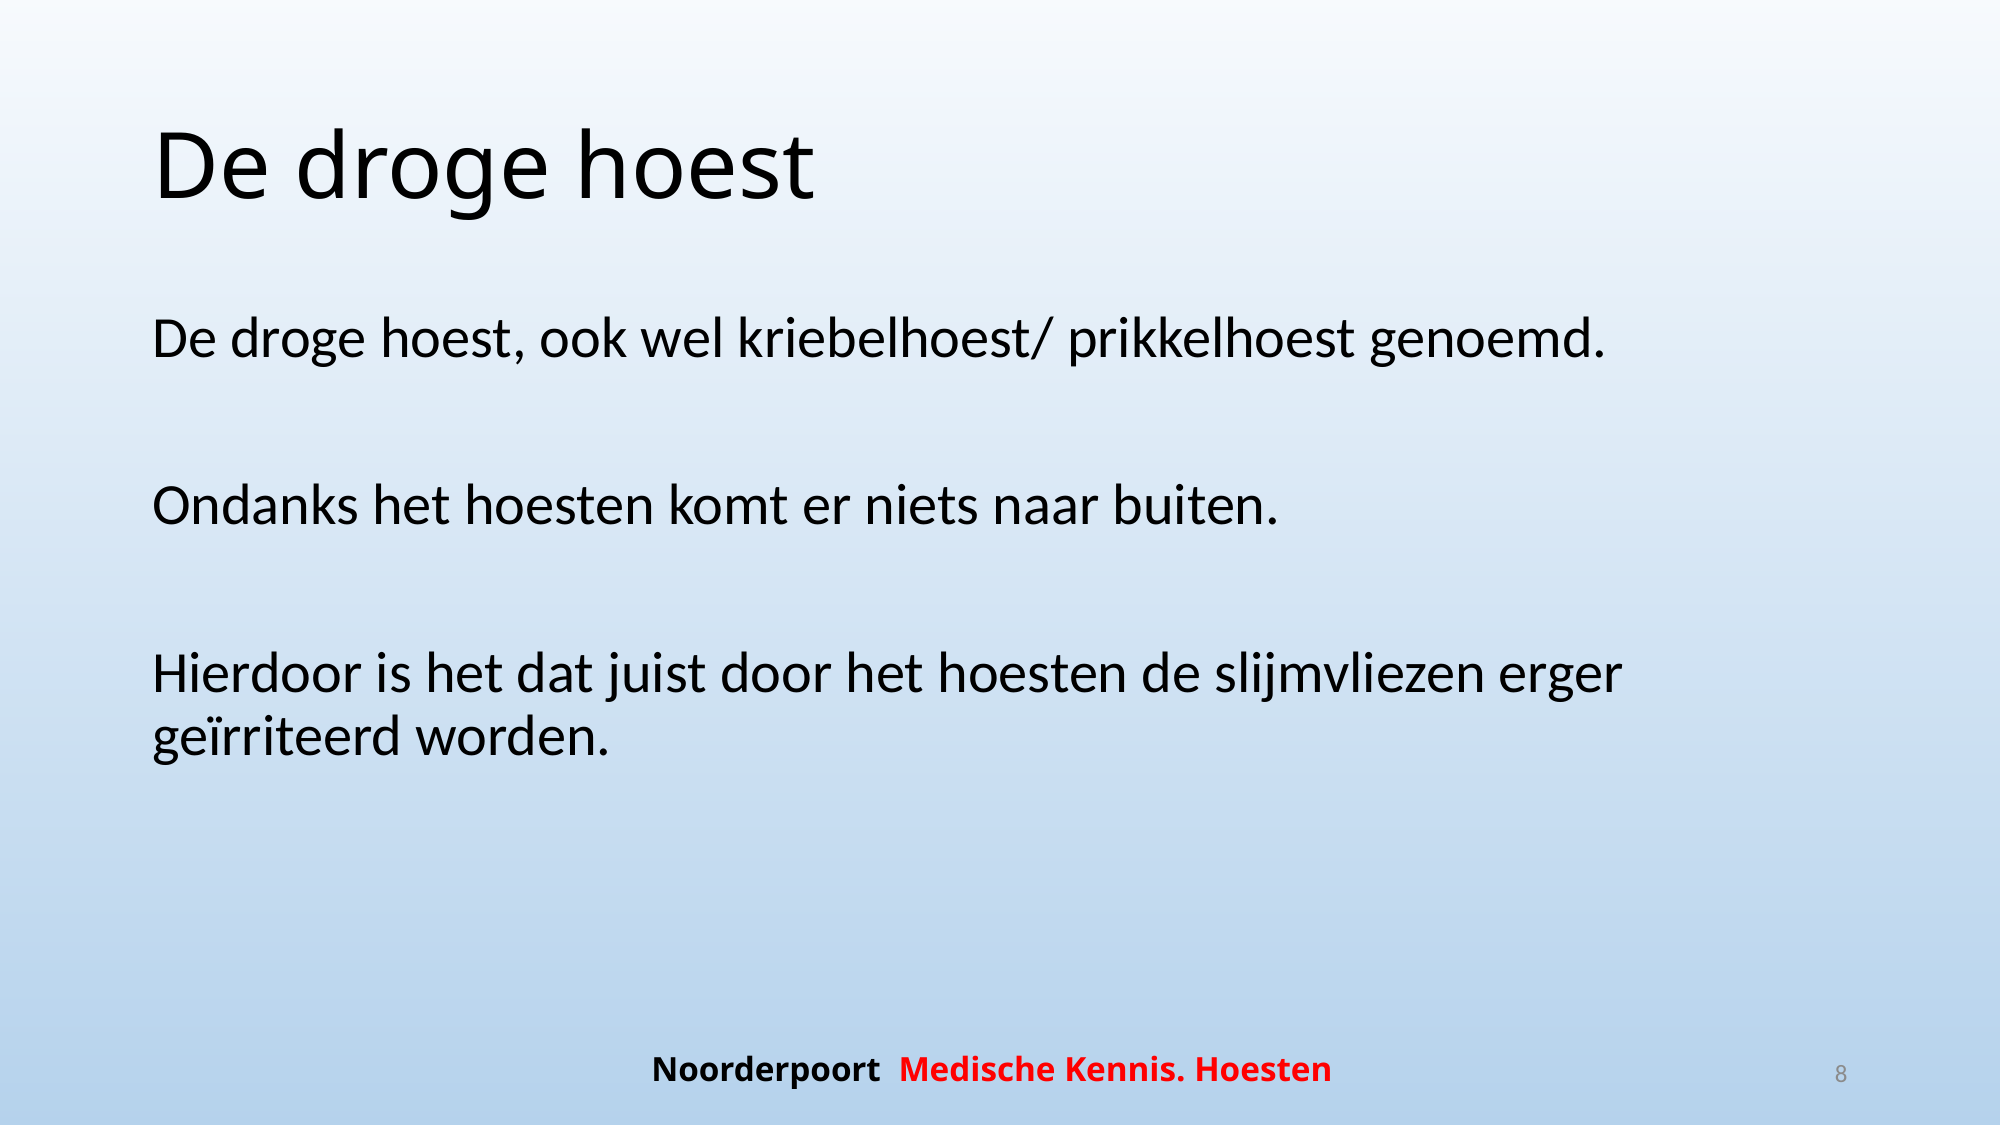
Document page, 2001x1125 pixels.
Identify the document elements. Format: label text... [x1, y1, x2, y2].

footer Noorderpoort Medische Kennis. Hoesten [249, 1038, 1770, 1099]
title De droge hoest [137, 59, 1863, 278]
list De droge hoest, ook wel kriebelhoest/ prikkelhoest genoemd. Ondanks het hoesten komt er niets naar buiten. Hierdoor is het dat juist door het hoesten de slijmvliezen erger geïrriteerd worden. [137, 299, 1863, 1014]
slide_number 8 [1412, 1042, 1863, 1103]
